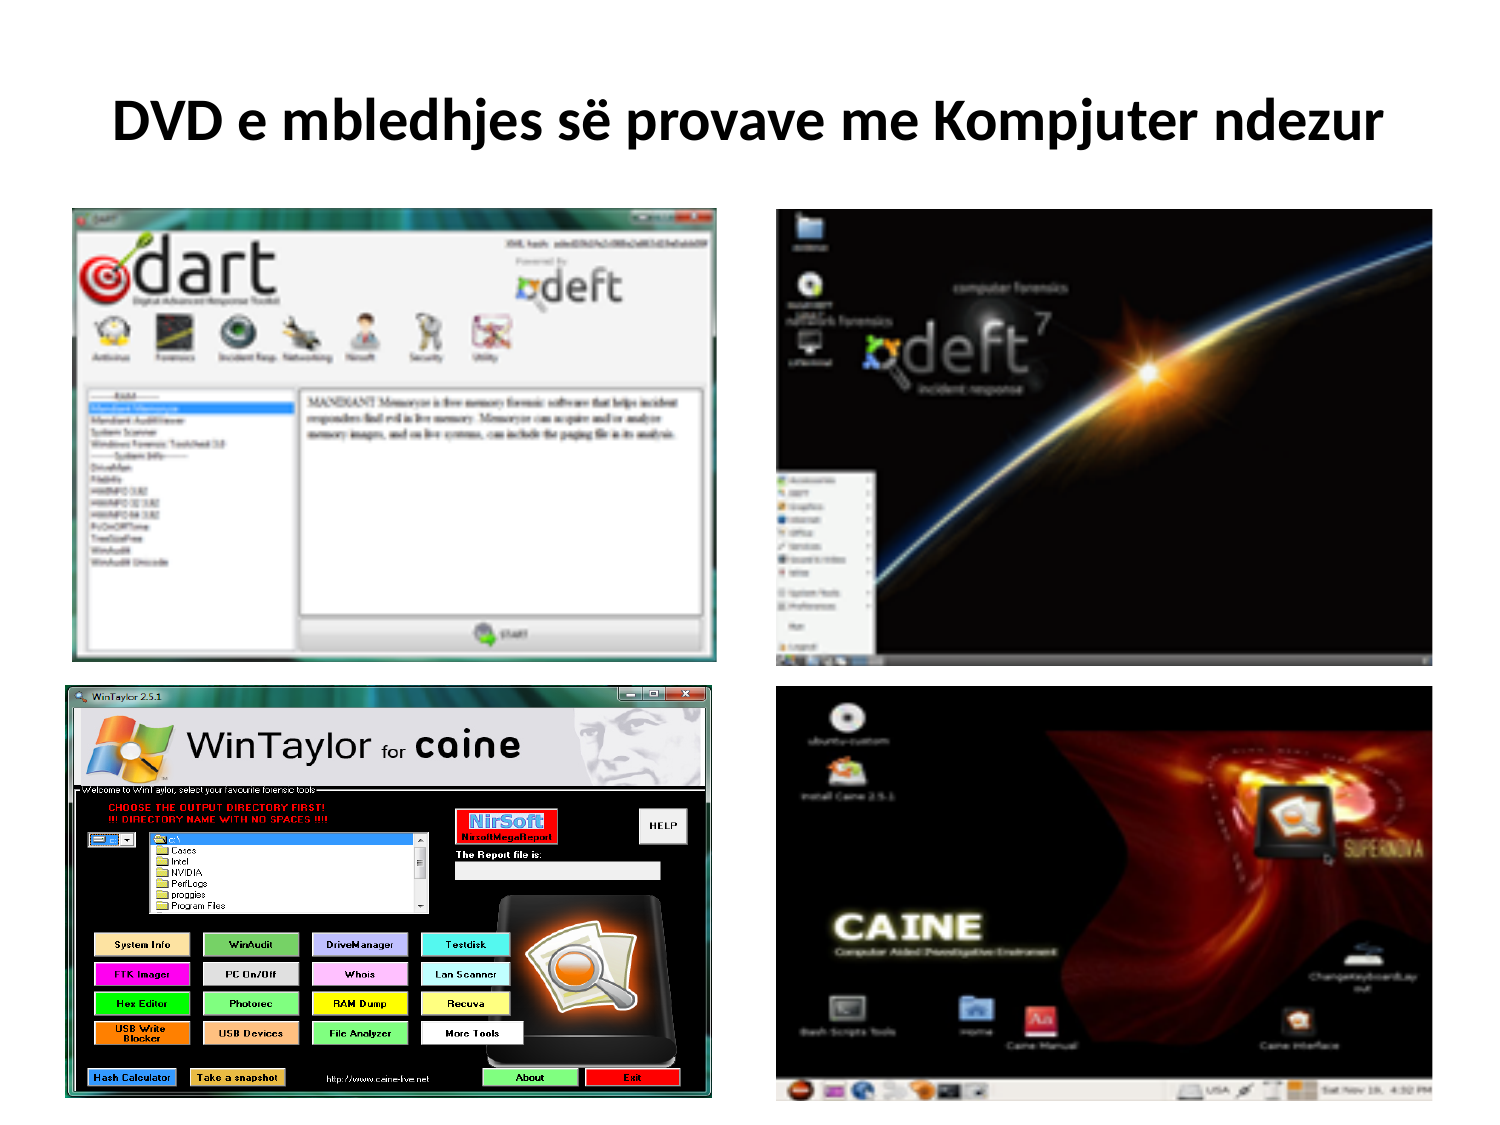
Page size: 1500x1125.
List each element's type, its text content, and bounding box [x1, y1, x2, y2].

picture [774, 207, 1433, 666]
title DVD e mbledhjes së provave me Kompjuter ndezur [75, 45, 1425, 188]
picture [70, 207, 717, 662]
picture [774, 685, 1433, 1101]
picture [65, 685, 713, 1098]
